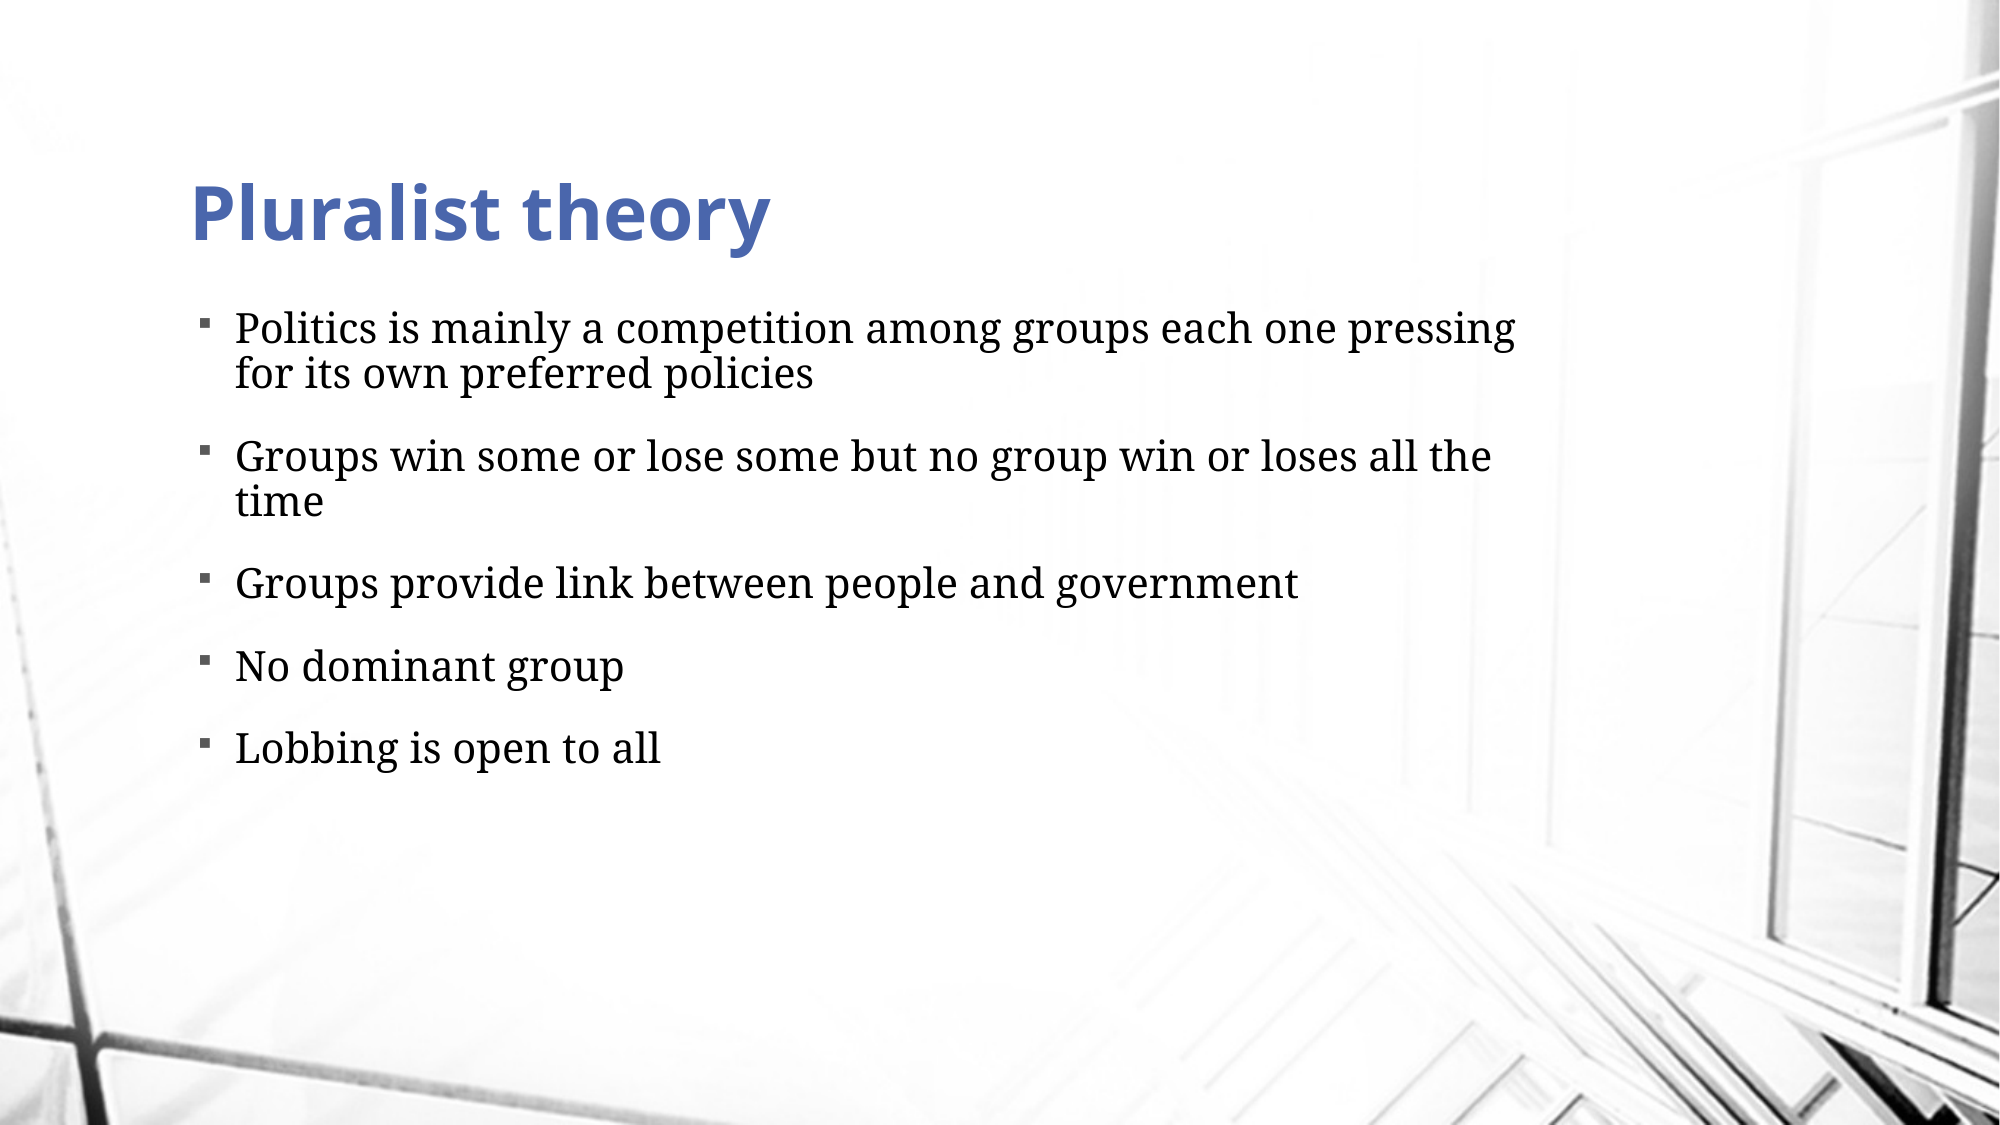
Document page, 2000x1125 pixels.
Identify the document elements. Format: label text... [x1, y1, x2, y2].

title Pluralist theory [174, 87, 1600, 263]
list Politics is mainly a competition among groups each one pressing for its own preferred policies Groups win some or lose some but no group win or loses all the time Groups provide link between people and government No dominant group Lobbing is open to all [174, 299, 1600, 775]
picture [0, 0, 2000, 1125]
